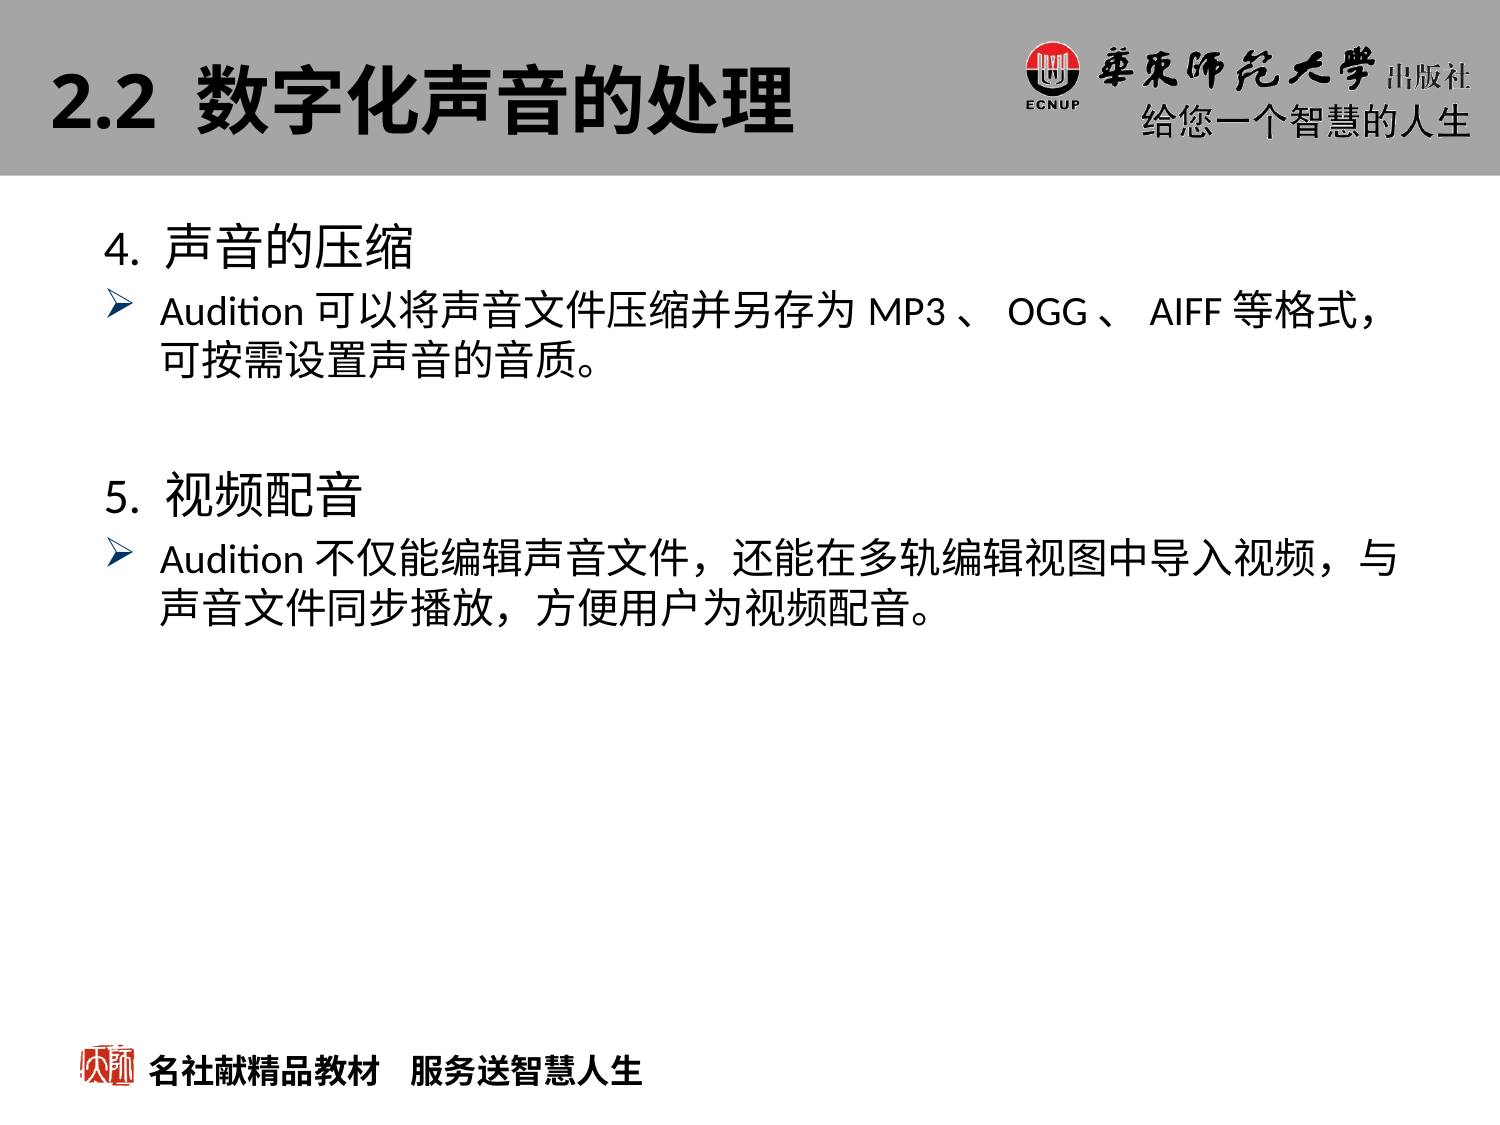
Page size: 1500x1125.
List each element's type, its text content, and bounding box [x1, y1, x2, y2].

title 2.2 数字化声音的处理 [35, 58, 1198, 139]
list 4. 声音的压缩 Audition可以将声音文件压缩并另存为MP3、OGG、AIFF等格式，可按需设置声音的音质。 5. 视频配音 Audition不仅能编辑声音文件，还能在多轨编辑视图中导入视频，与声音文件同步播放，方便用户为视频配音。 [88, 208, 1433, 1046]
picture [70, 1042, 138, 1090]
picture [1009, 35, 1500, 153]
